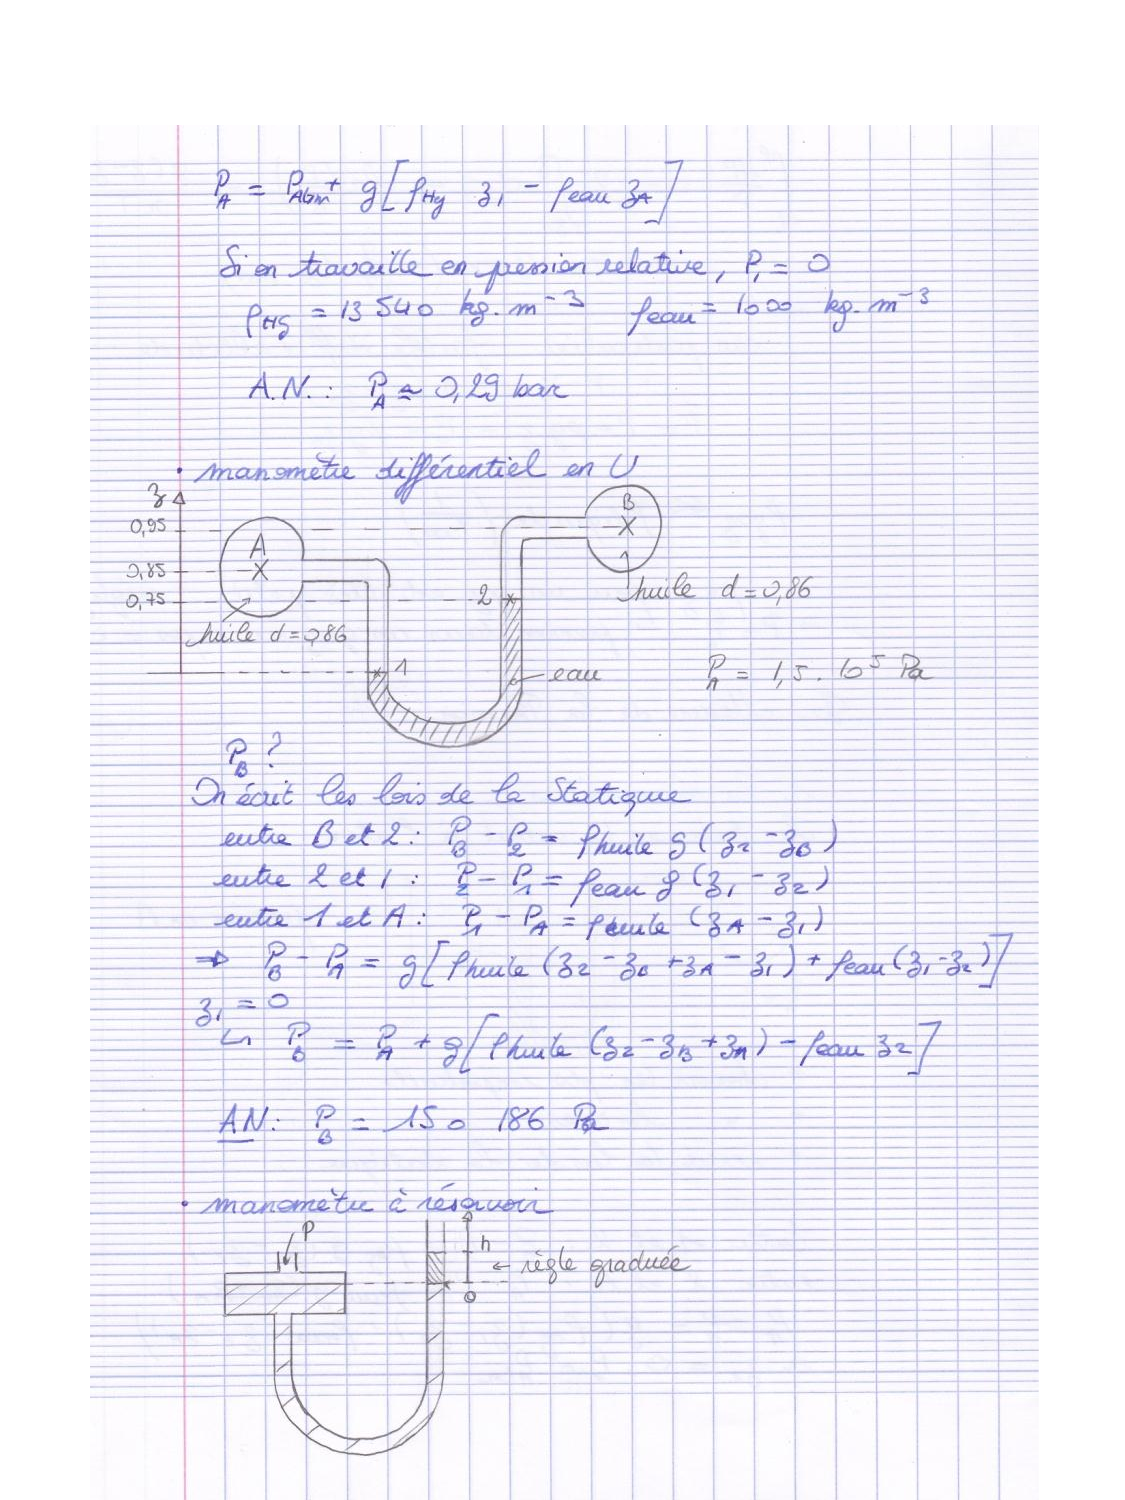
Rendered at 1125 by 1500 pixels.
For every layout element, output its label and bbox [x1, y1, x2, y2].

picture [89, 125, 1039, 1500]
